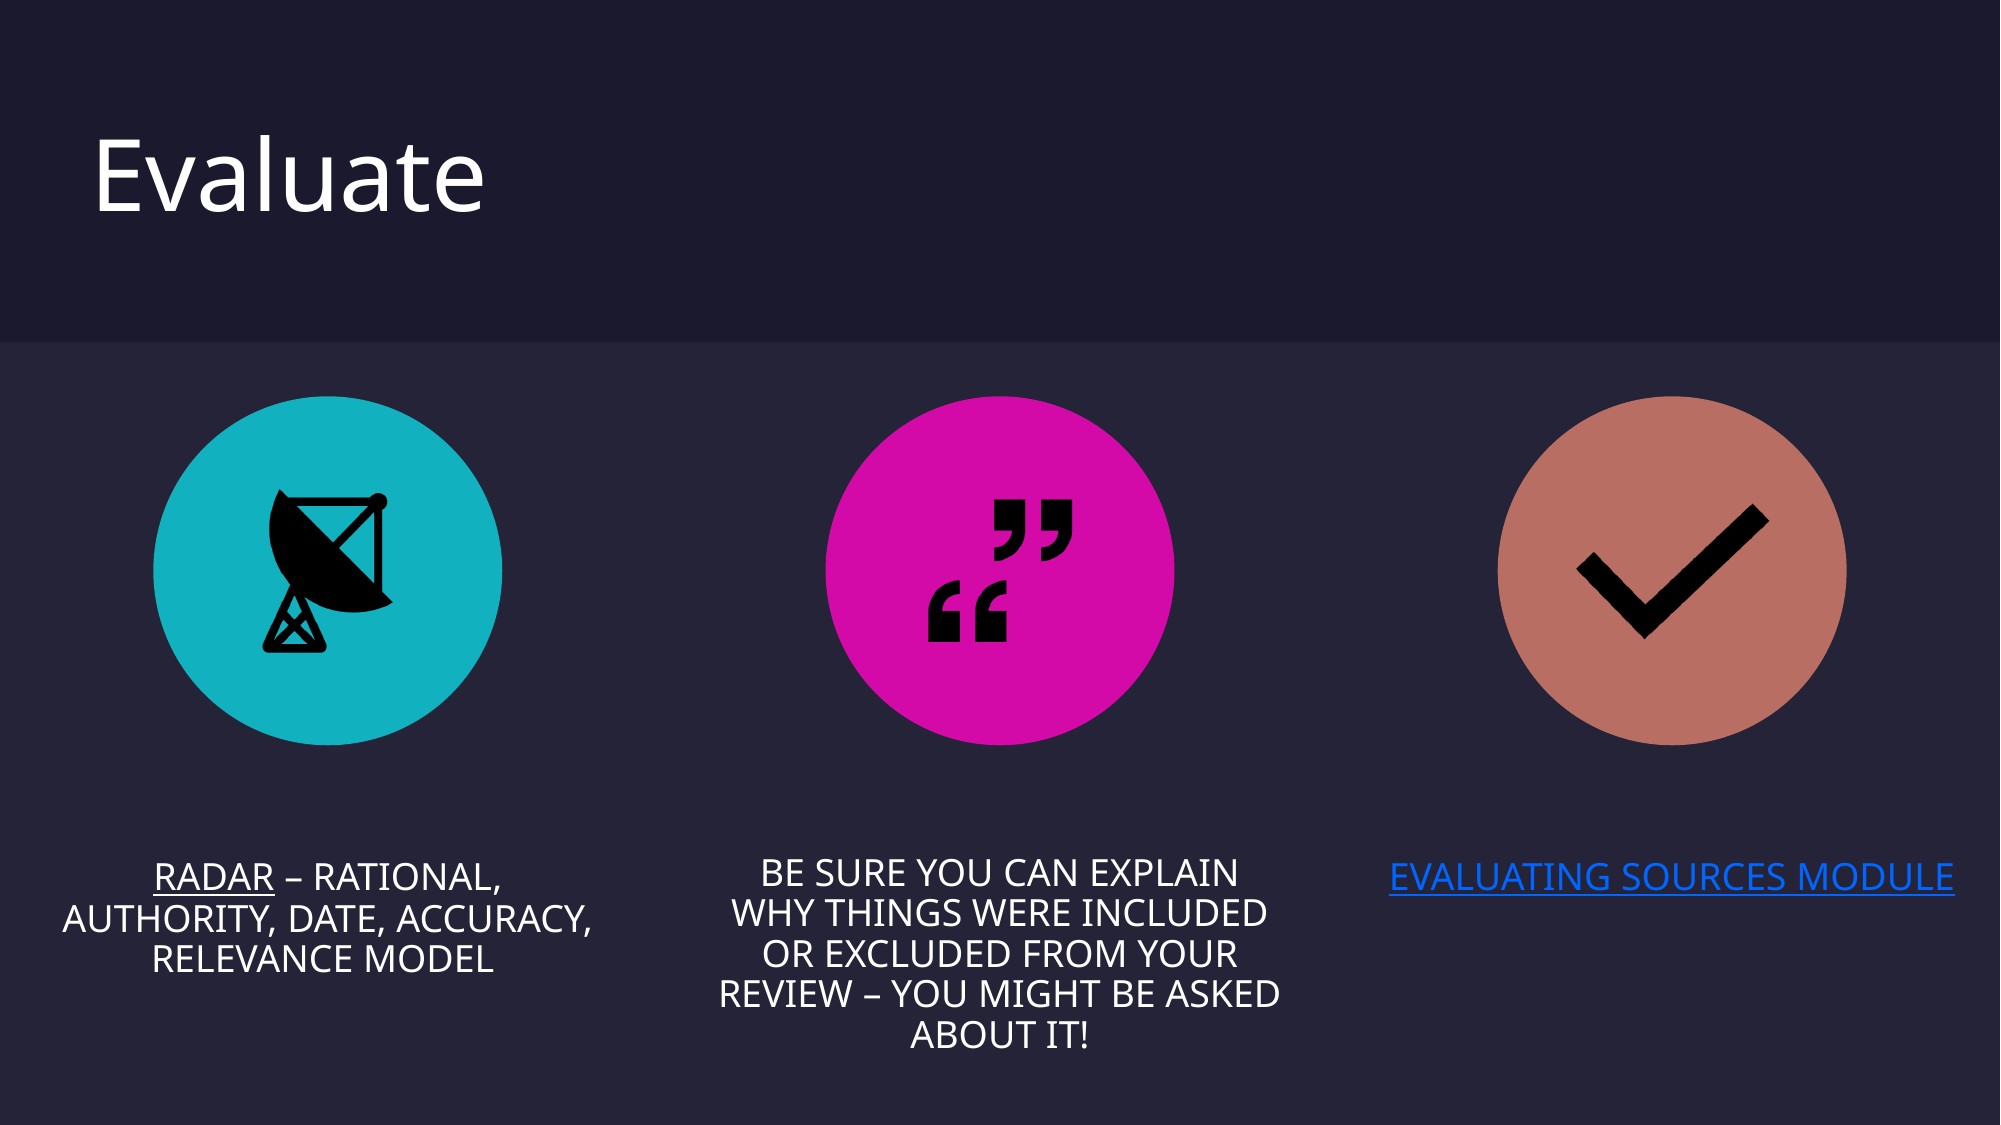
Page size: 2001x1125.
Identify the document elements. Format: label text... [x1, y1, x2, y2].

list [34, 385, 1966, 1035]
text_box [0, 341, 2000, 1125]
text_box [0, 0, 2000, 341]
title Evaluate [90, 90, 1290, 253]
